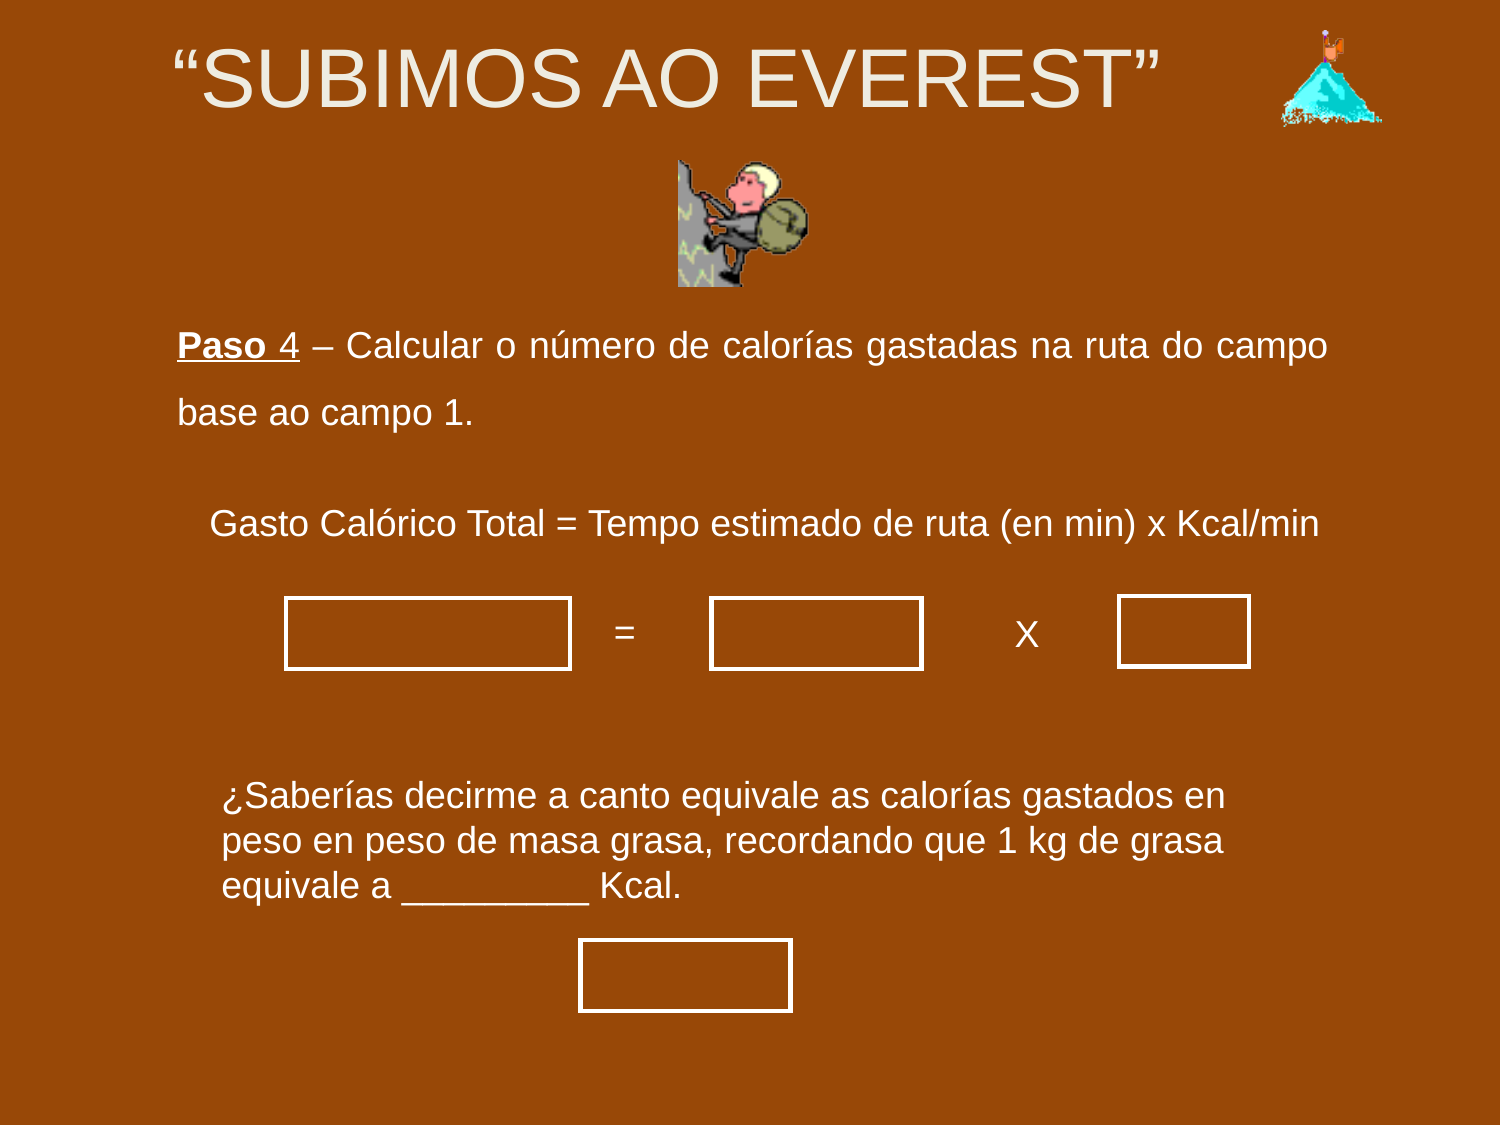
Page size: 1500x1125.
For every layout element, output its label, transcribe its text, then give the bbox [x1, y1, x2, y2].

text_box Gasto Calórico Total = Tempo estimado de ruta (en min) x Kcal/min [183, 491, 1347, 552]
text_box = [584, 601, 665, 661]
text_box ¿Saberías decirme a canto equivale as calorías gastados en peso en peso de masa grasa, recordando que 1 kg de grasa equivale a _________ Kcal. [206, 763, 1249, 913]
text_box [286, 597, 570, 669]
text_box Paso 4 – Calcular o número de calorías gastadas na ruta do campo base ao campo 1. [162, 290, 1344, 441]
picture [1281, 30, 1382, 127]
title “SUBIMOS AO EVEREST” [88, 0, 1246, 149]
text_box [1118, 595, 1249, 667]
text_box [711, 597, 922, 669]
text_box X [986, 603, 1068, 663]
text_box [580, 940, 791, 1012]
picture [678, 160, 822, 287]
